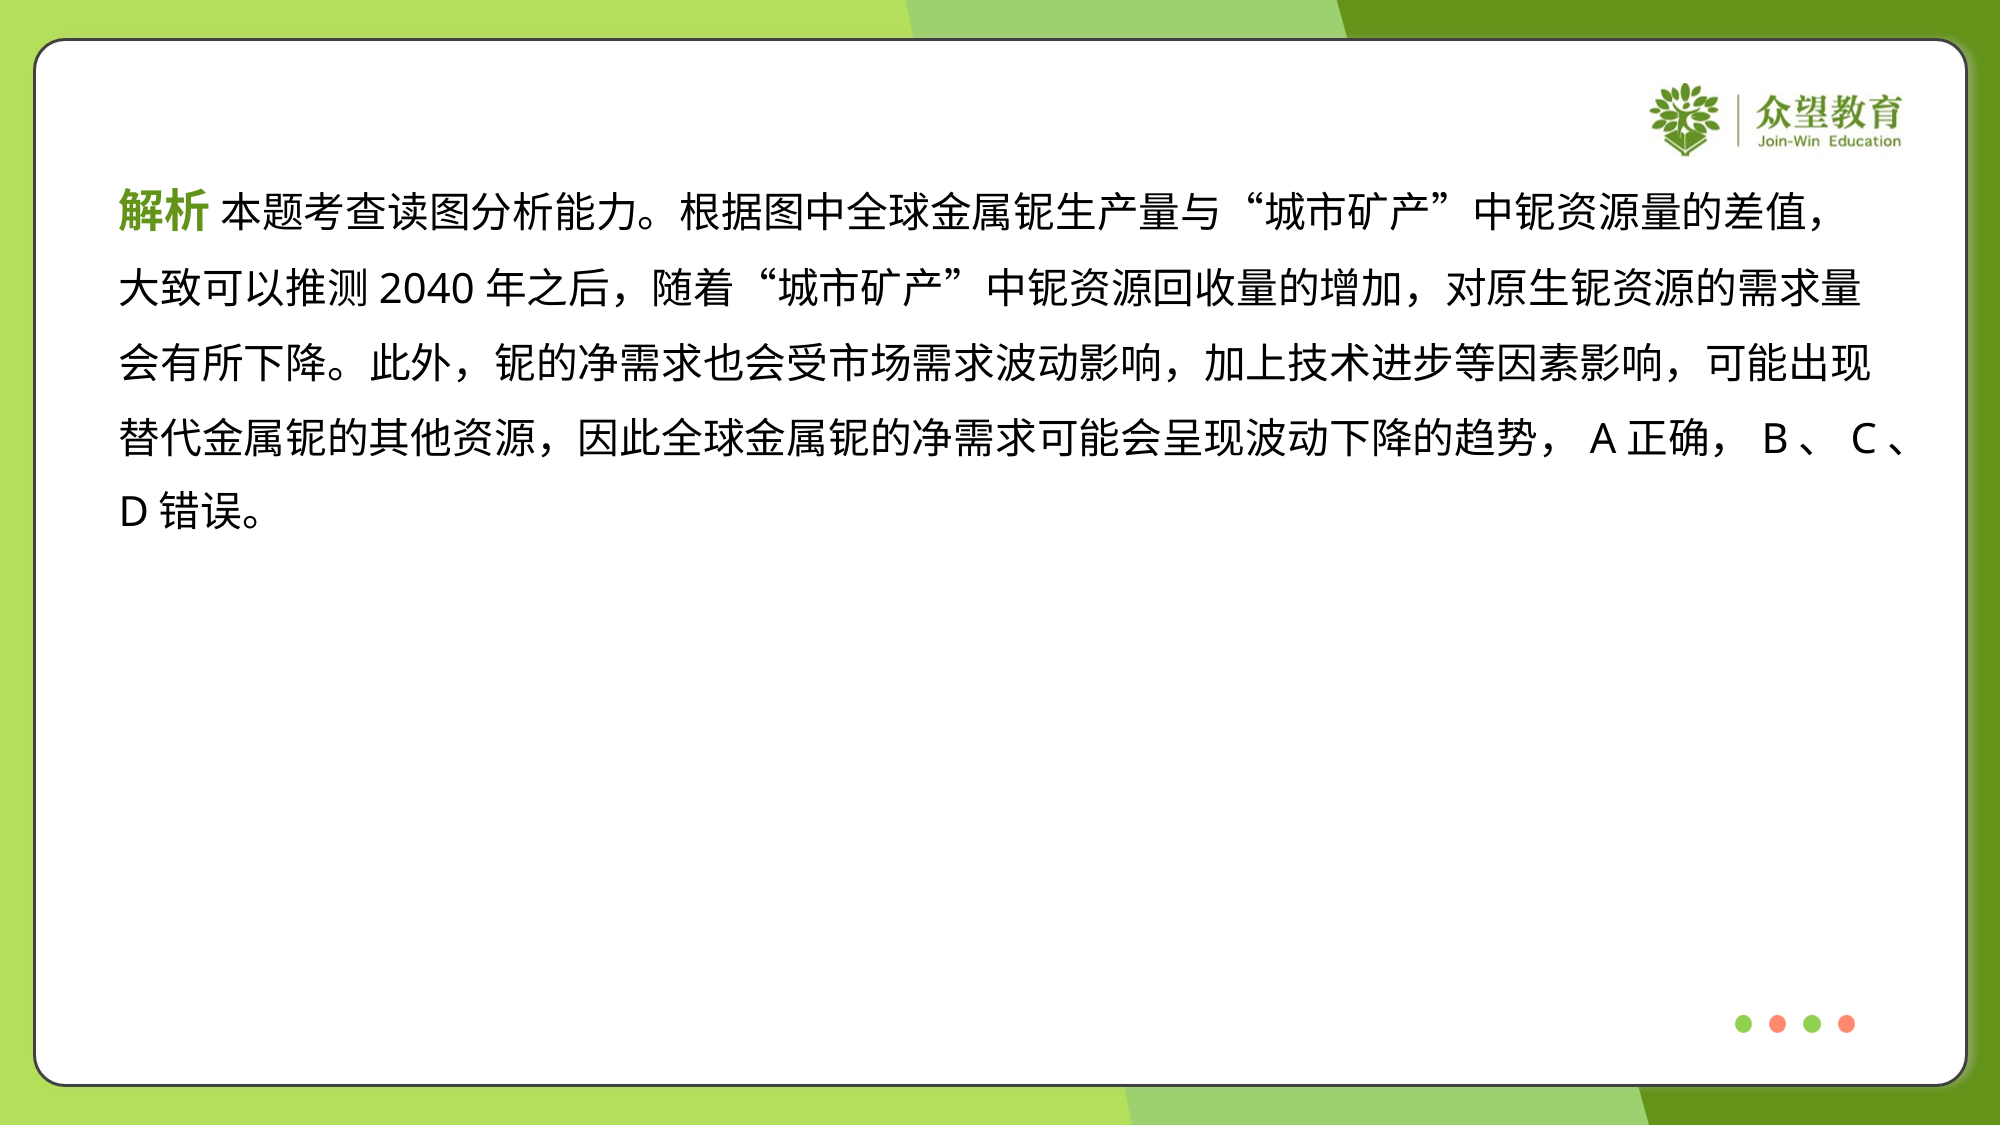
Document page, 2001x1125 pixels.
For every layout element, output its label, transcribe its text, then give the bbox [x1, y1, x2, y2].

text_box 解析 本题考查读图分析能力。根据图中全球金属铌生产量与“城市矿产”中铌资源量的差值， 大致可以推测2040年之后，随着“城市矿产”中铌资源回收量的增加，对原生铌资源的需求量 会有所下降。此外，铌的净需求也会受市场需求波动影响，加上技术进步等因素影响，可能出现 替代金属铌的其他资源，因此全球金属铌的净需求可能会呈现波动下降的趋势，A正确，B、C、 D错误。 [118, 159, 1883, 527]
picture [0, 0, 2000, 1125]
